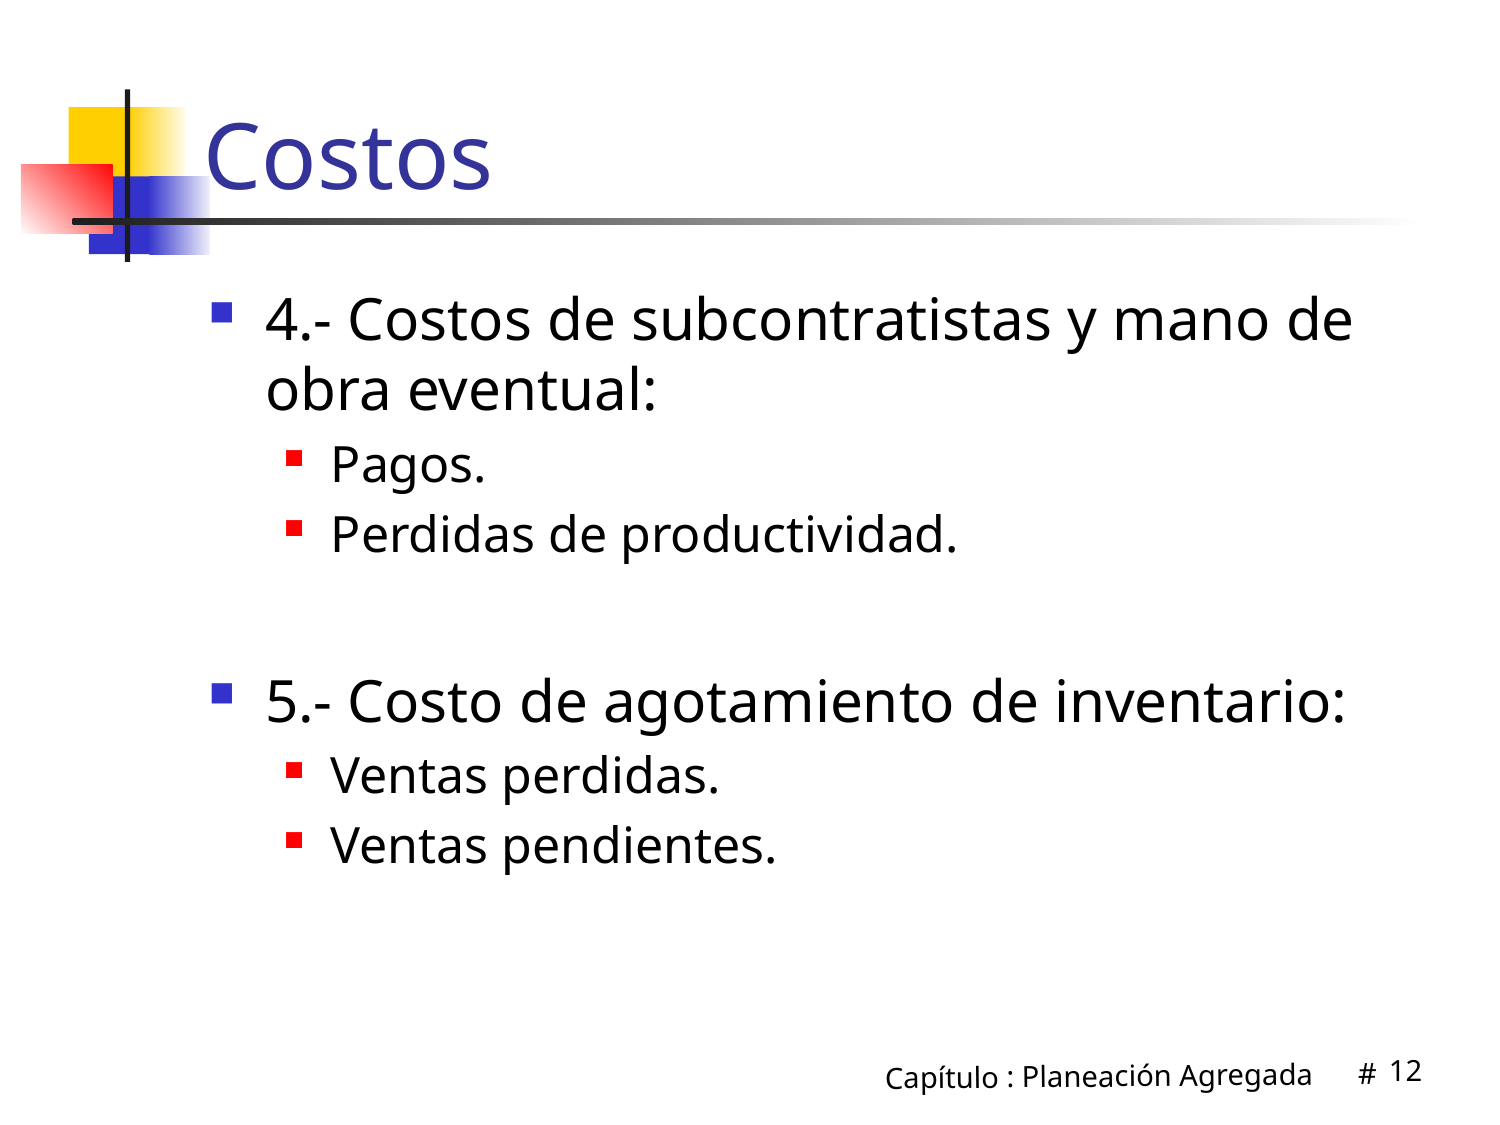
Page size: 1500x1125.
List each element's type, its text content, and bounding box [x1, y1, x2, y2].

title Costos [188, 27, 1468, 216]
footer Capítulo : Planeación Agregada # [836, 1028, 1427, 1109]
list 4.- Costos de subcontratistas y mano de obra eventual: Pagos. Perdidas de productividad. 5.- Costo de agotamiento de inventario: Ventas perdidas. Ventas pendientes. [193, 274, 1470, 1007]
slide_number 12 [1124, 1024, 1438, 1101]
